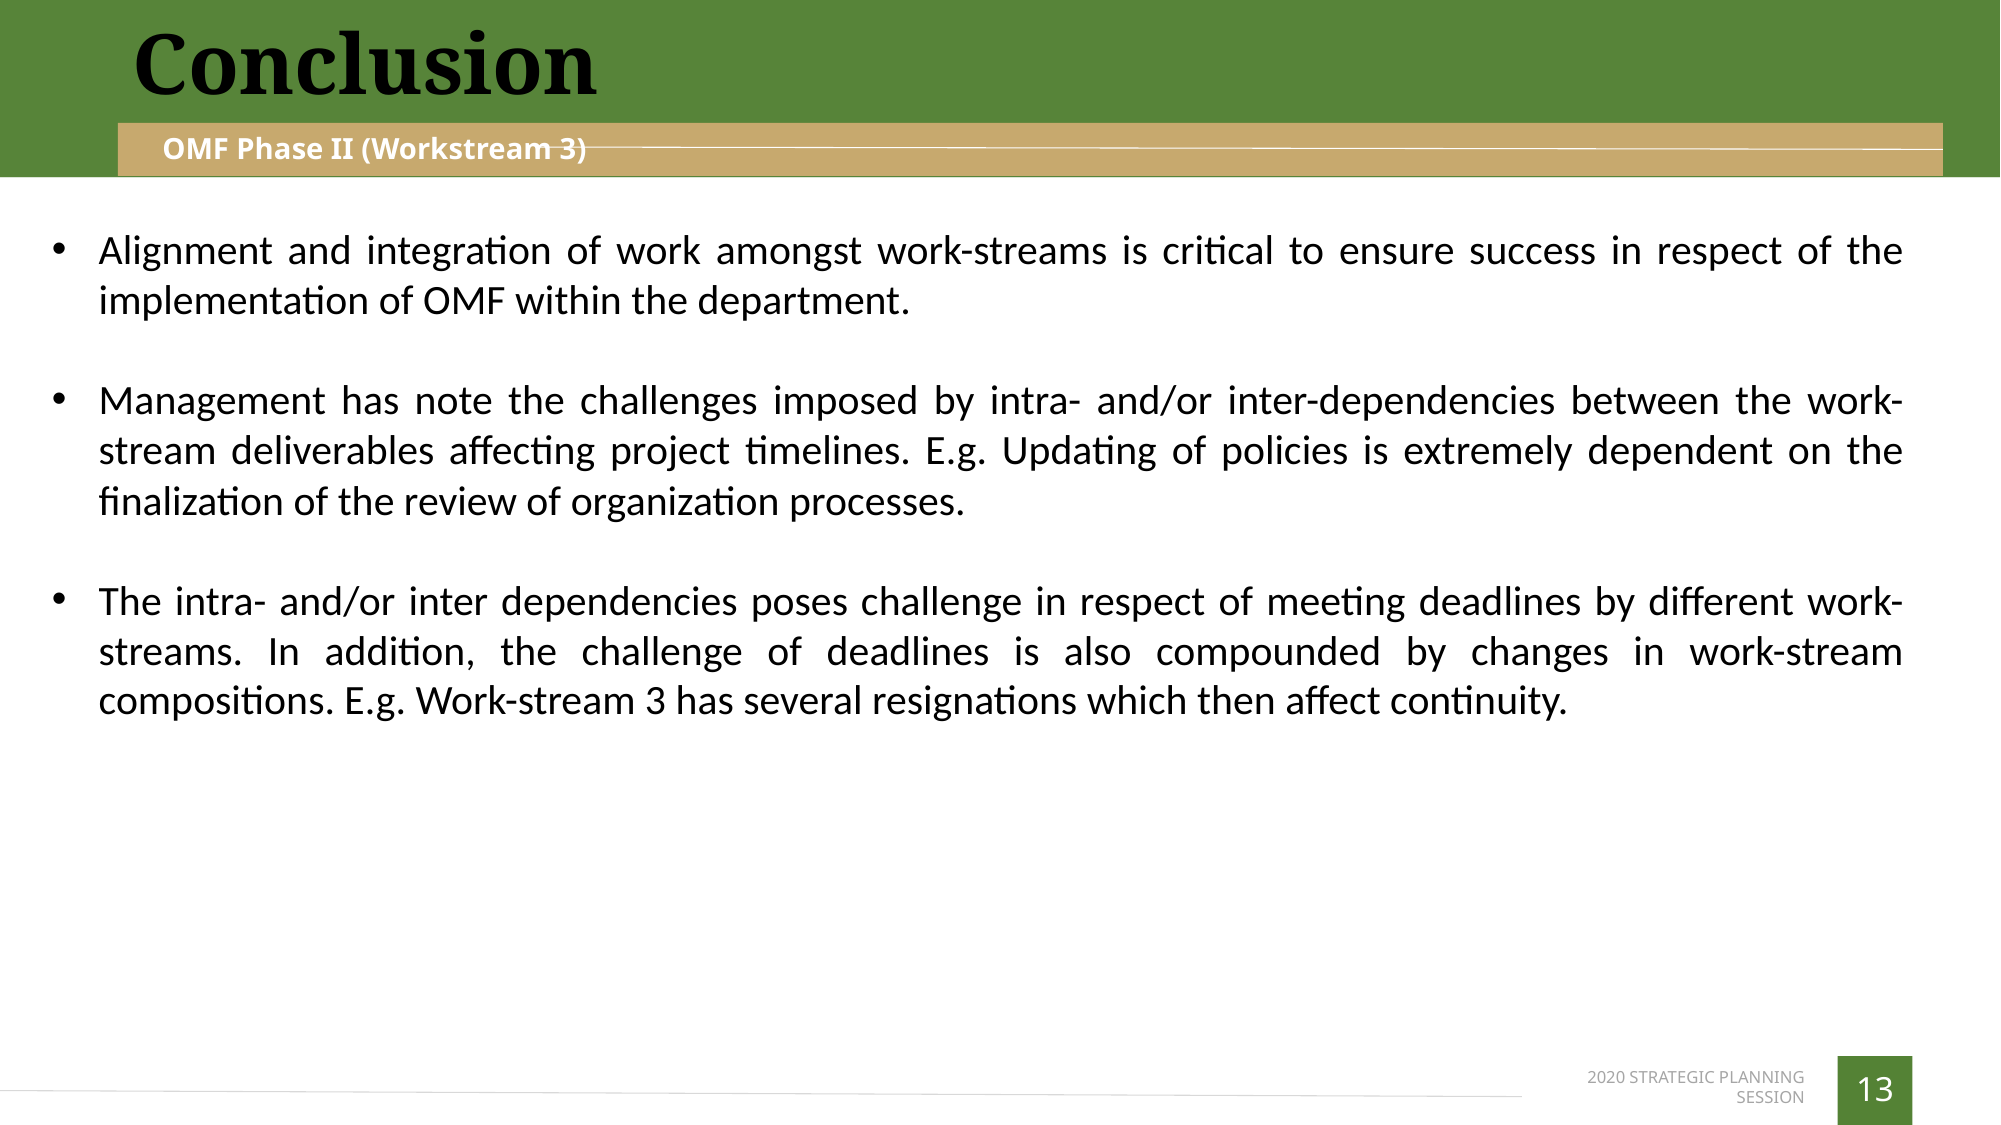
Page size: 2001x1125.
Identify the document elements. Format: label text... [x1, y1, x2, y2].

text_box [117, 135, 1943, 176]
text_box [538, 146, 1943, 150]
text_box [0, 0, 2000, 178]
text_box Alignment and integration of work amongst work-streams is critical to ensure success in respect of the implementation of OMF within the department. Management has note the challenges imposed by intra- and/or inter-dependencies between the work-stream deliverables affecting project timelines. E.g. Updating of policies is extremely dependent on the finalization of the review of organization processes. The intra- and/or inter dependencies poses challenge in respect of meeting deadlines by different work-streams. In addition, the challenge of deadlines is also compounded by changes in work-stream compositions. E.g. Work-stream 3 has several resignations which then affect continuity. [37, 215, 1920, 781]
text_box Conclusion [117, 0, 2000, 135]
text_box OMF Phase II (Workstream 3) [162, 135, 685, 166]
